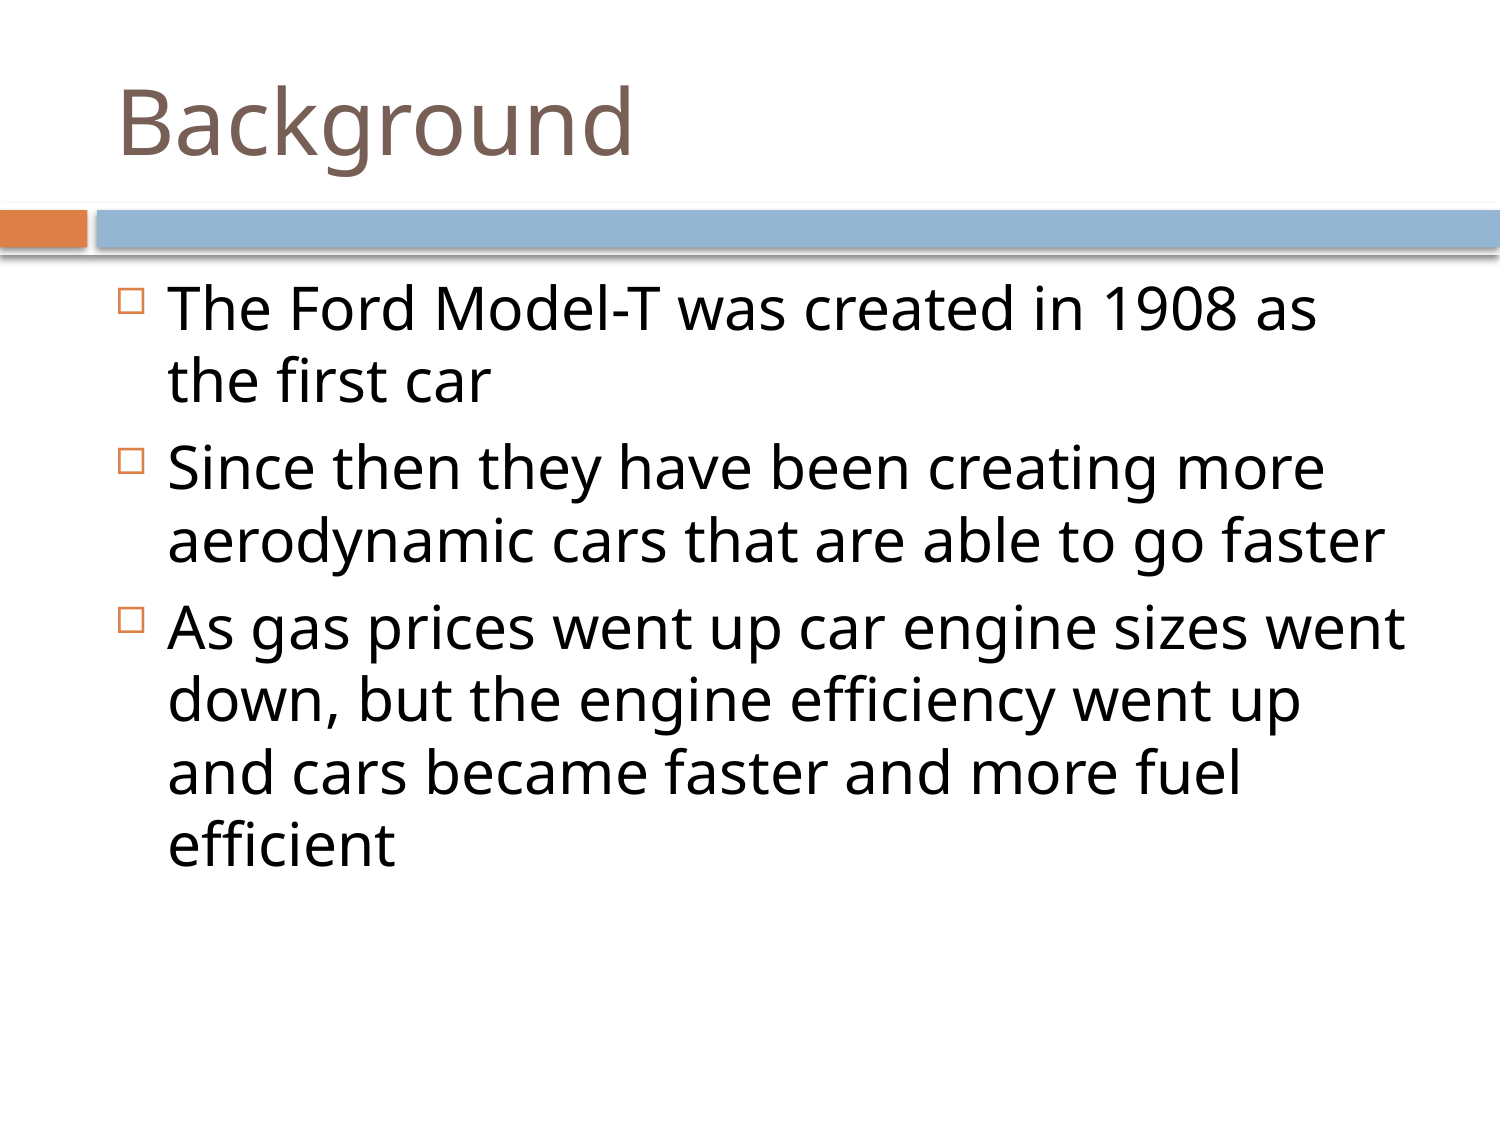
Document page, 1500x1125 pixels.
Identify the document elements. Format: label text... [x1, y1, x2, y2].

title Background [100, 37, 1438, 200]
list The Ford Model-T was created in 1908 as the first car Since then they have been creating more aerodynamic cars that are able to go faster As gas prices went up car engine sizes went down, but the engine efficiency went up and cars became faster and more fuel efficient [100, 262, 1438, 1000]
